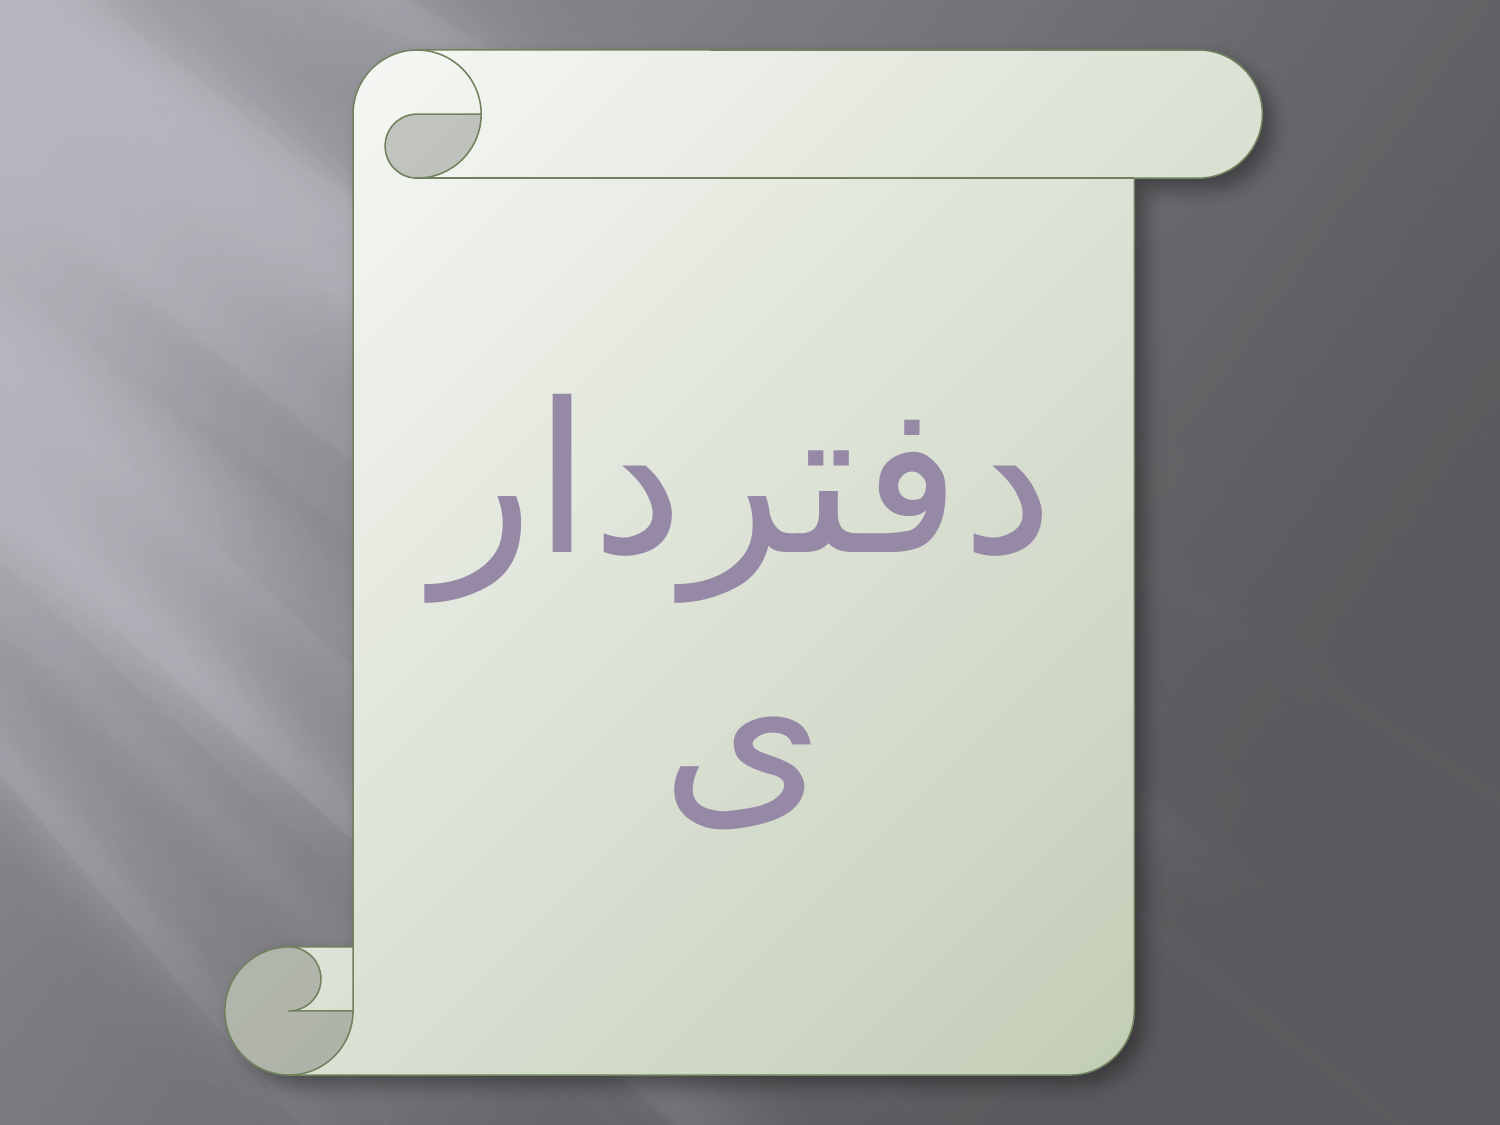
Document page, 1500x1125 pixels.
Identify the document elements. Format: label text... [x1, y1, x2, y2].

text_box دفترداری [224, 49, 1264, 1076]
footer [512, 1052, 988, 1113]
